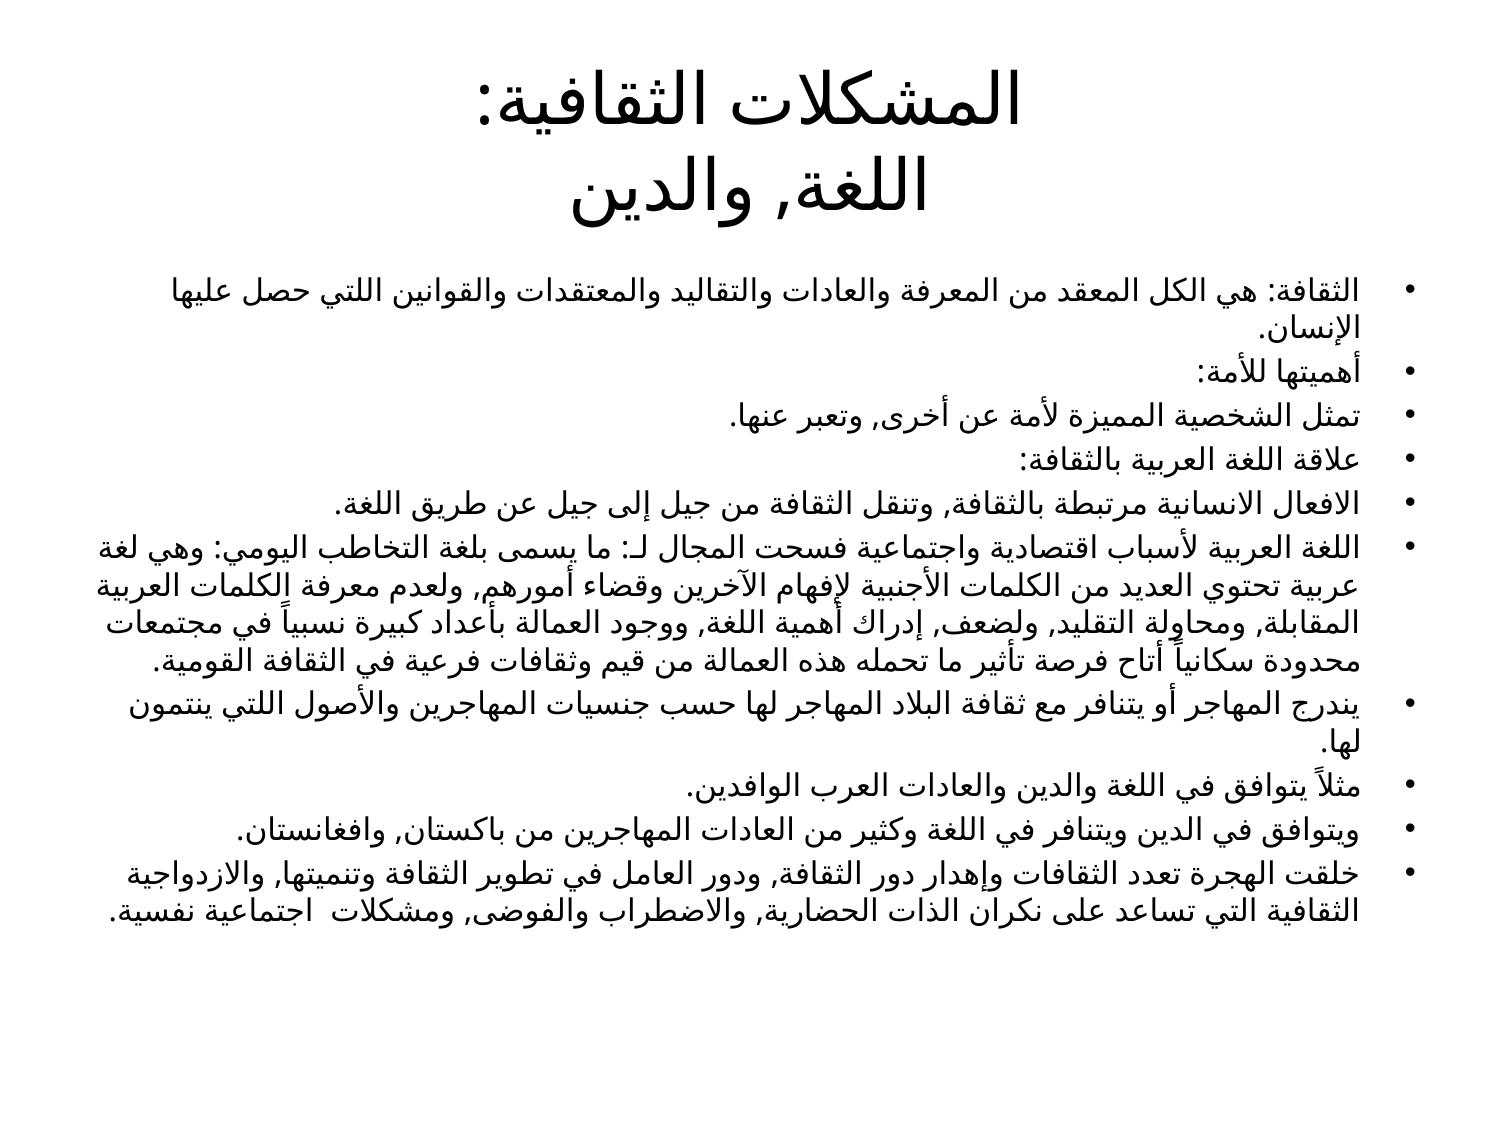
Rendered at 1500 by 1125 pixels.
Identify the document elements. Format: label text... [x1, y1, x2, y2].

list الثقافة: هي الكل المعقد من المعرفة والعادات والتقاليد والمعتقدات والقوانين اللتي حصل عليها الإنسان. أهميتها للأمة: تمثل الشخصية المميزة لأمة عن أخرى, وتعبر عنها. علاقة اللغة العربية بالثقافة: الافعال الانسانية مرتبطة بالثقافة, وتنقل الثقافة من جيل إلى جيل عن طريق اللغة. اللغة العربية لأسباب اقتصادية واجتماعية فسحت المجال لـ: ما يسمى بلغة التخاطب اليومي: وهي لغة عربية تحتوي العديد من الكلمات الأجنبية لإفهام الآخرين وقضاء أمورهم, ولعدم معرفة الكلمات العربية المقابلة, ومحاولة التقليد, ولضعف, إدراك أهمية اللغة, ووجود العمالة بأعداد كبيرة نسبياً في مجتمعات محدودة سكانياً أتاح فرصة تأثير ما تحمله هذه العمالة من قيم وثقافات فرعية في الثقافة القومية. يندرج المهاجر أو يتنافر مع ثقافة البلاد المهاجر لها حسب جنسيات المهاجرين والأصول اللتي ينتمون لها. مثلاً يتوافق في اللغة والدين والعادات العرب الوافدين. ويتوافق في الدين ويتنافر في اللغة وكثير من العادات المهاجرين من باكستان, وافغانستان. خلقت الهجرة تعدد الثقافات وإهدار دور الثقافة, ودور العامل في تطوير الثقافة وتنميتها, والازدواجية الثقافية التي تساعد على نكران الذات الحضارية, والاضطراب والفوضى, ومشكلات اجتماعية نفسية. [75, 262, 1425, 1005]
title المشكلات الثقافية: اللغة, والدين [75, 45, 1425, 233]
